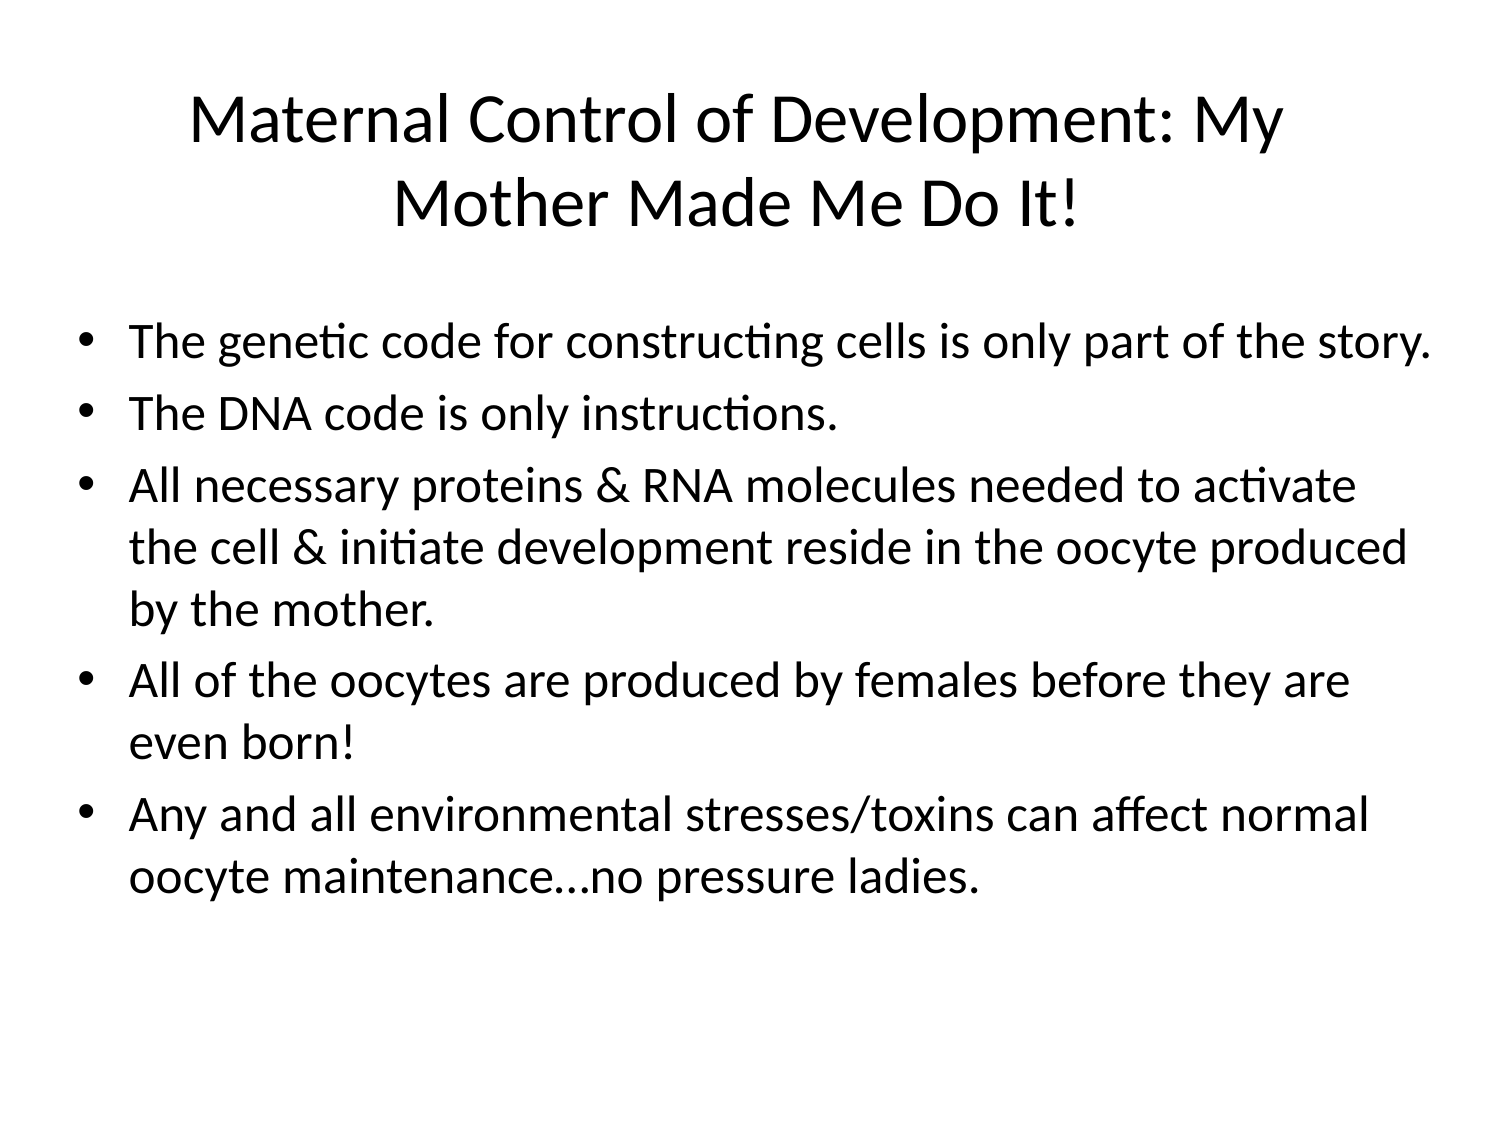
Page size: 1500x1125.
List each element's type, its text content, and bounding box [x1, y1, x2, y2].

list The genetic code for constructing cells is only part of the story. The DNA code is only instructions. All necessary proteins & RNA molecules needed to activate the cell & initiate development reside in the oocyte produced by the mother. All of the oocytes are produced by females before they are even born! Any and all environmental stresses/toxins can affect normal oocyte maintenance…no pressure ladies. [62, 299, 1450, 963]
title Maternal Control of Development: My Mother Made Me Do It! [125, 62, 1350, 250]
